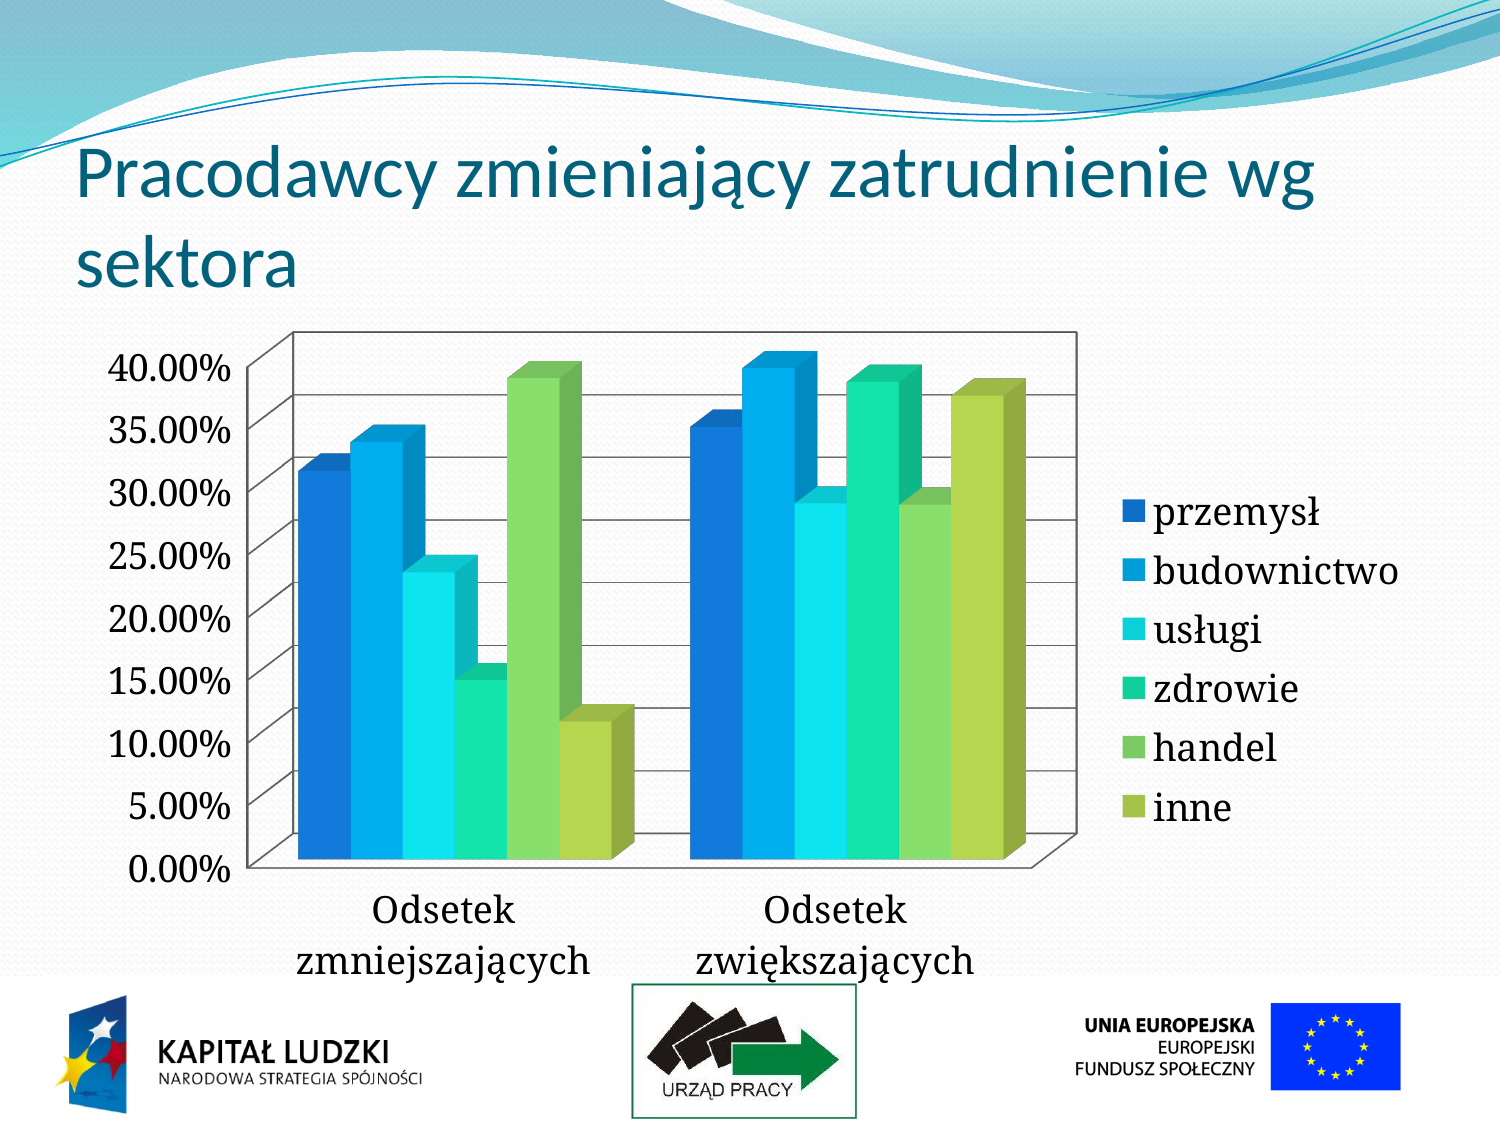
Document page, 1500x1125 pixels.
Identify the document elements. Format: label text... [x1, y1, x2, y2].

picture [41, 975, 442, 1125]
chart [74, 317, 1426, 1000]
picture [1045, 999, 1430, 1118]
title Pracodawcy zmieniający zatrudnienie wg sektora [75, 115, 1425, 303]
picture [631, 1011, 857, 1119]
